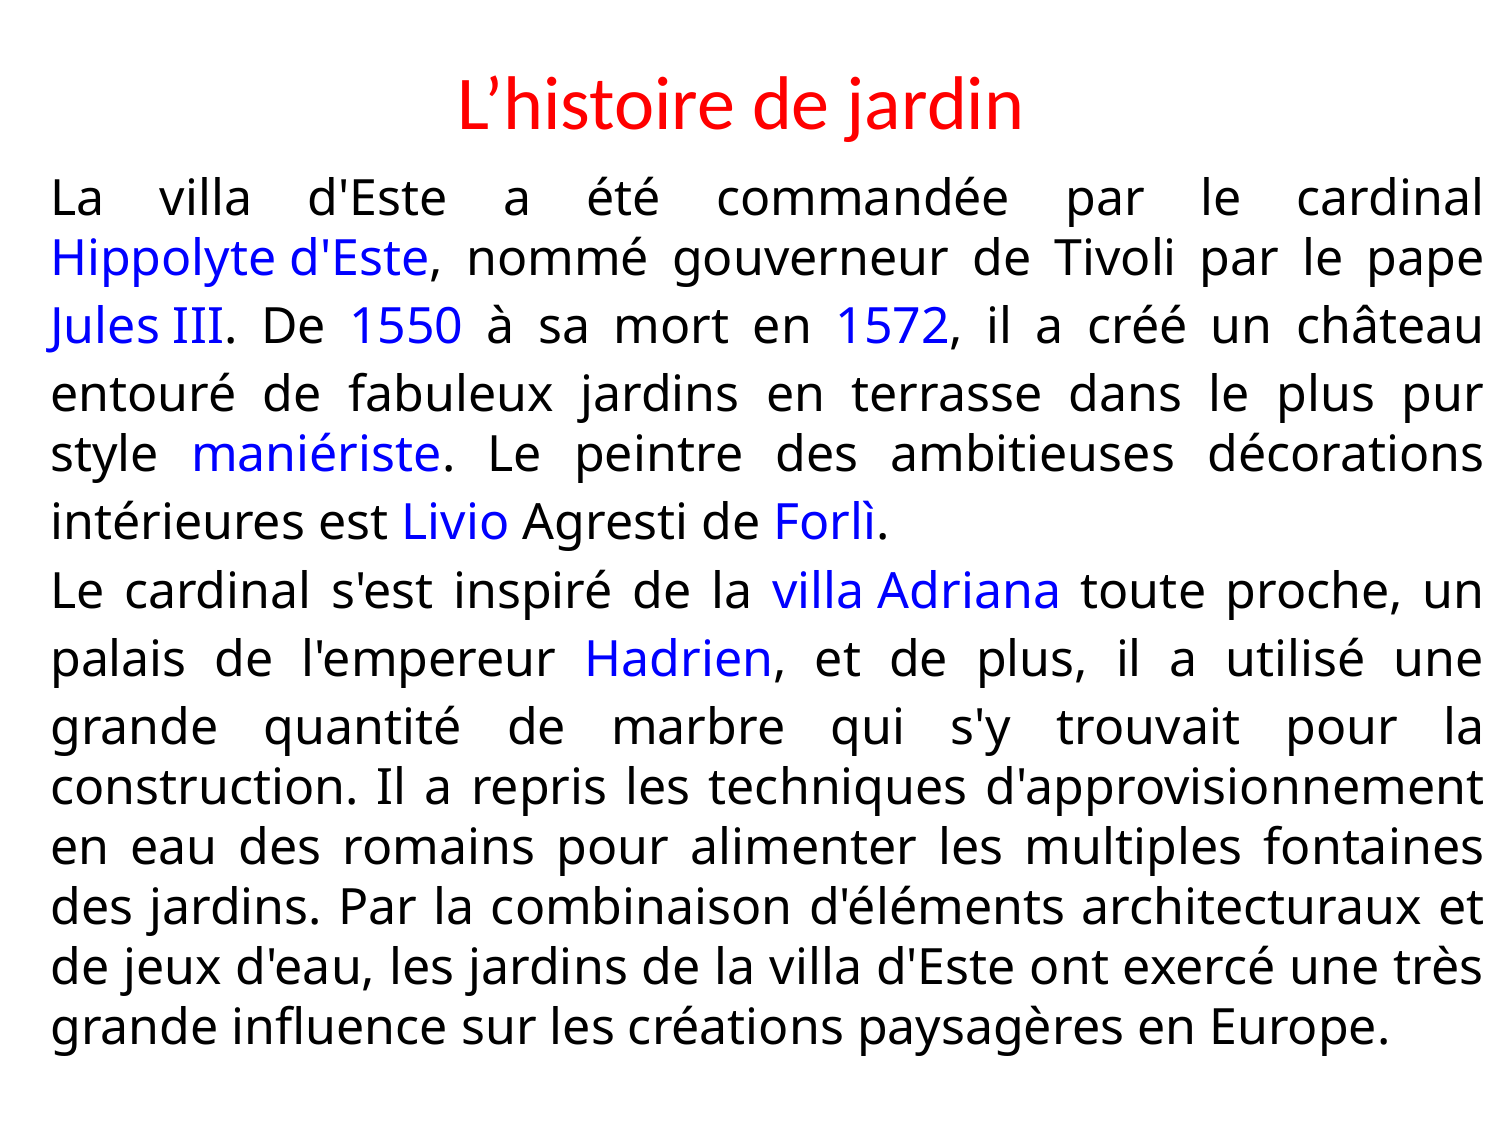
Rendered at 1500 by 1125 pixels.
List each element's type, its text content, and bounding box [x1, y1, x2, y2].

title L’histoire de jardin [75, 45, 1425, 153]
text_box La villa d'Este a été commandée par le cardinal Hippolyte d'Este, nommé gouverneur de Tivoli par le pape Jules III. De 1550 à sa mort en 1572, il a créé un château entouré de fabuleux jardins en terrasse dans le plus pur style maniériste. Le peintre des ambitieuses décorations intérieures est Livio Agresti de Forlì. Le cardinal s'est inspiré de la villa Adriana toute proche, un palais de l'empereur Hadrien, et de plus, il a utilisé une grande quantité de marbre qui s'y trouvait pour la construction. Il a repris les techniques d'approvisionnement en eau des romains pour alimenter les multiples fontaines des jardins. Par la combinaison d'éléments architecturaux et de jeux d'eau, les jardins de la villa d'Este ont exercé une très grande influence sur les créations paysagères en Europe. [35, 157, 1500, 1063]
